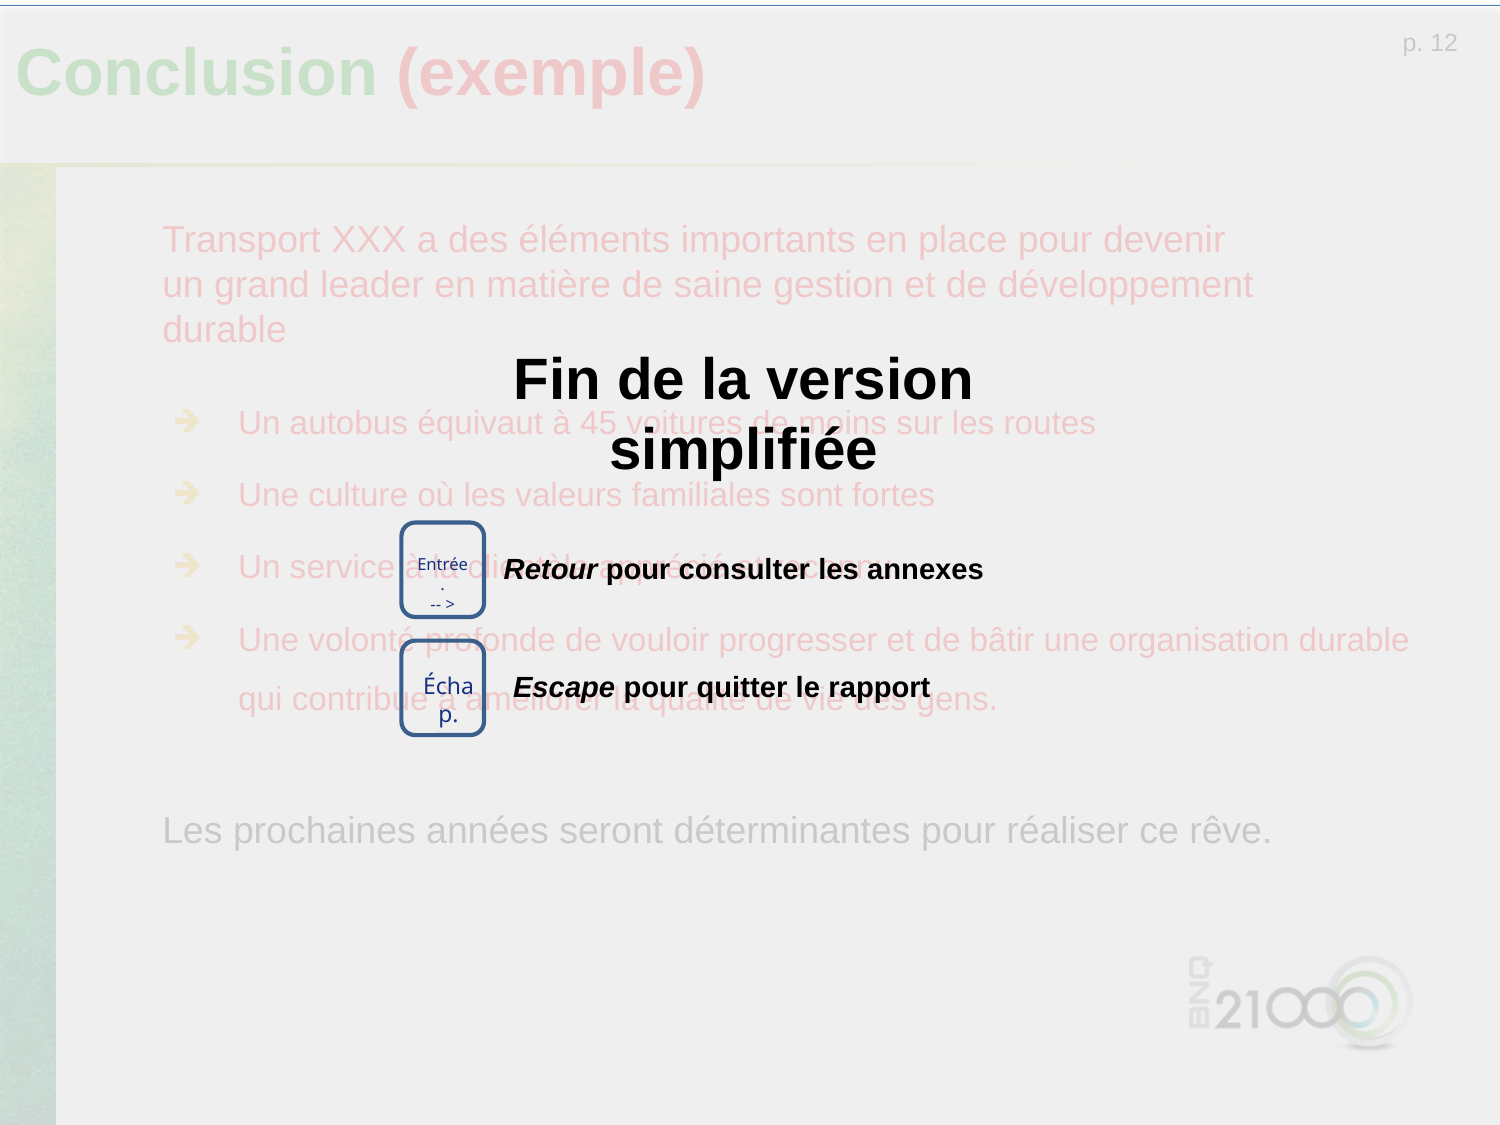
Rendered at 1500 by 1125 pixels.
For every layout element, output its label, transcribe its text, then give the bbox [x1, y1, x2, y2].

text_box Échap. [401, 664, 496, 734]
text_box [399, 520, 487, 611]
text_box Escape pour quitter le rapport [498, 661, 946, 711]
text_box [405, 734, 480, 738]
text_box Entrée. -- > [401, 546, 485, 621]
text_box Fin de la version simplifiée Retour pour consulter les annexes [366, 333, 1122, 698]
text_box [399, 638, 487, 729]
text_box [0, 5, 1500, 1125]
